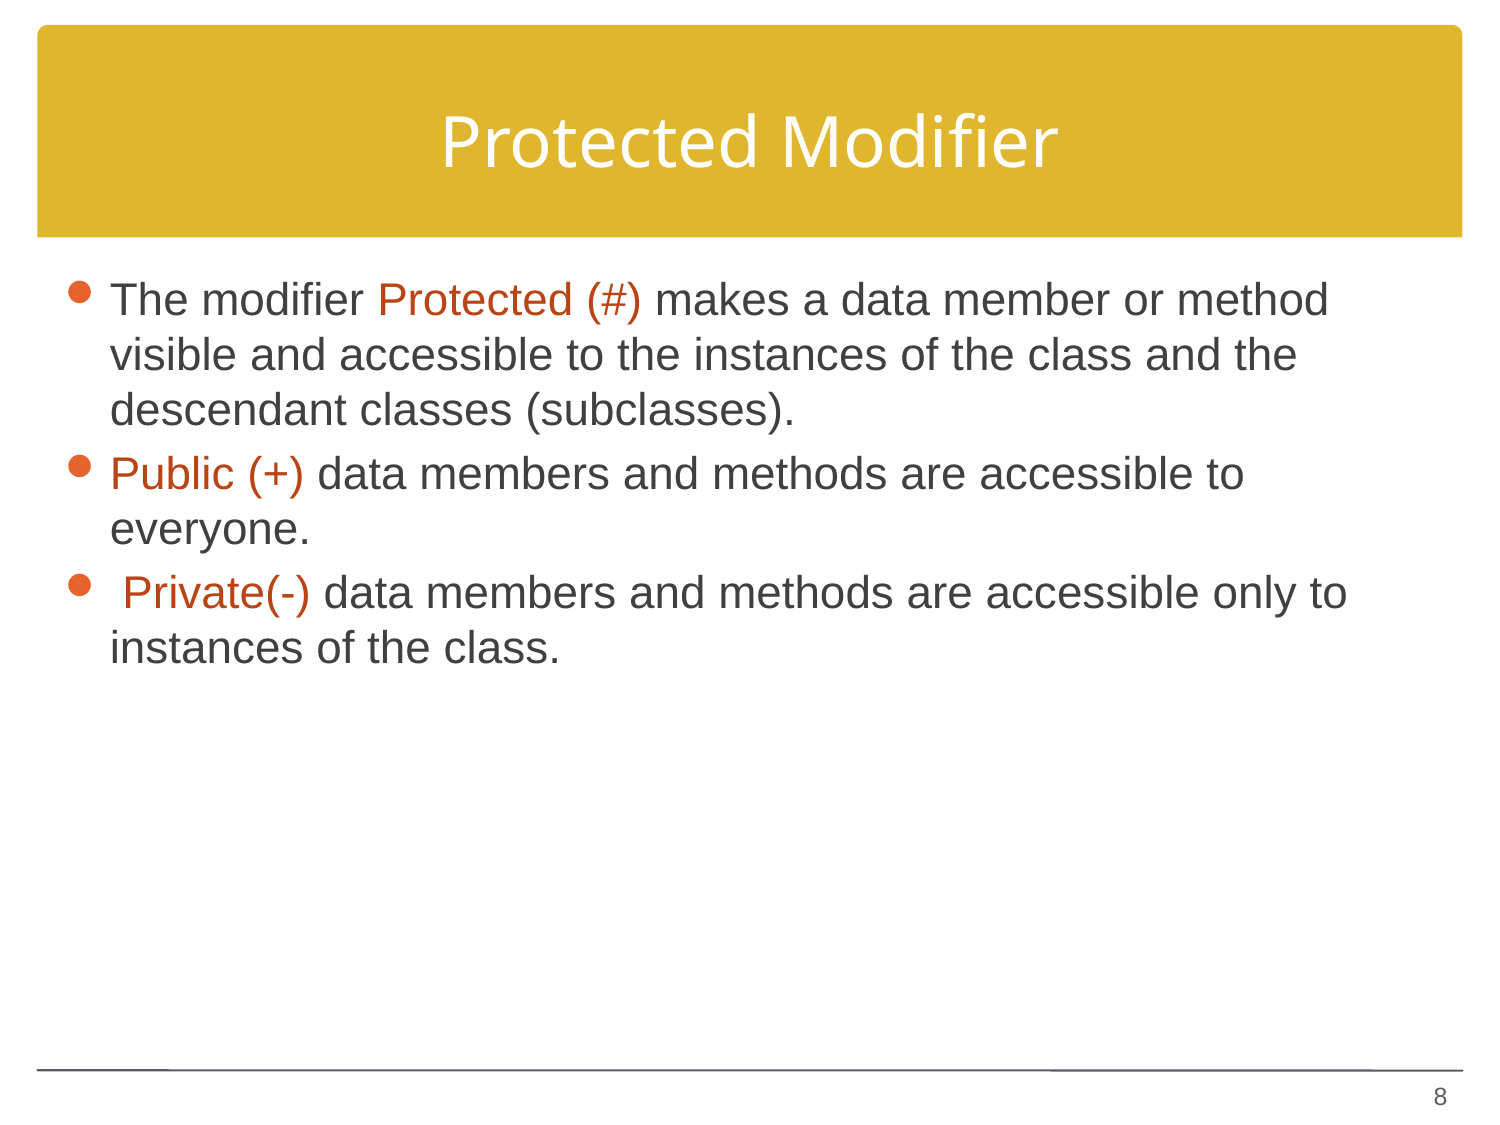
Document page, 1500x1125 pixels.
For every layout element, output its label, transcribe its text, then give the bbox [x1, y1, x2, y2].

list The modifier Protected (#) makes a data member or method visible and accessible to the instances of the class and the descendant classes (subclasses). Public (+) data members and methods are accessible to everyone. Private(-) data members and methods are accessible only to instances of the class. [49, 262, 1451, 1051]
slide_number 8 [1112, 1069, 1463, 1123]
title Protected Modifier [49, 44, 1451, 233]
